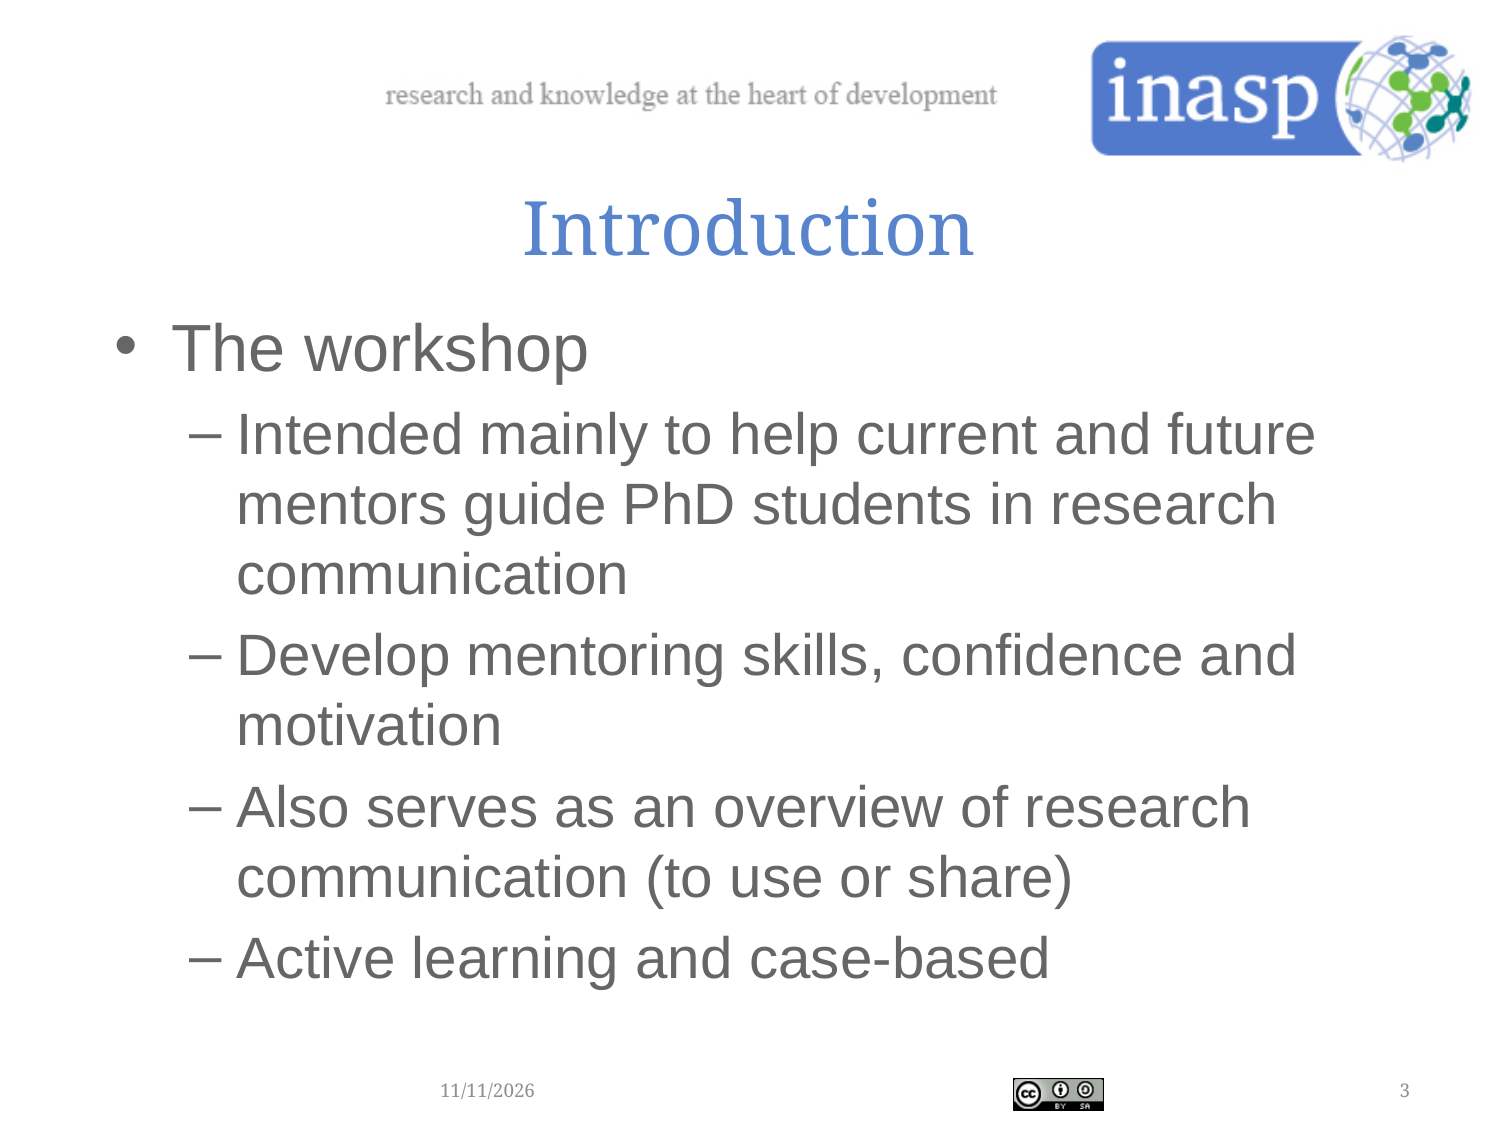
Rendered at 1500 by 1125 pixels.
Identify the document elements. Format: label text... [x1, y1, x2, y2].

slide_number 3 [1312, 1061, 1425, 1122]
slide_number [425, 1061, 775, 1122]
footer [806, 1061, 1282, 1122]
text_box The workshop Intended mainly to help current and future mentors guide PhD students in research communication Develop mentoring skills, confidence and motivation Also serves as an overview of research communication (to use or share) Active learning and case-based [99, 297, 1450, 1042]
title Introduction [75, 172, 1425, 282]
picture [385, 24, 1484, 173]
